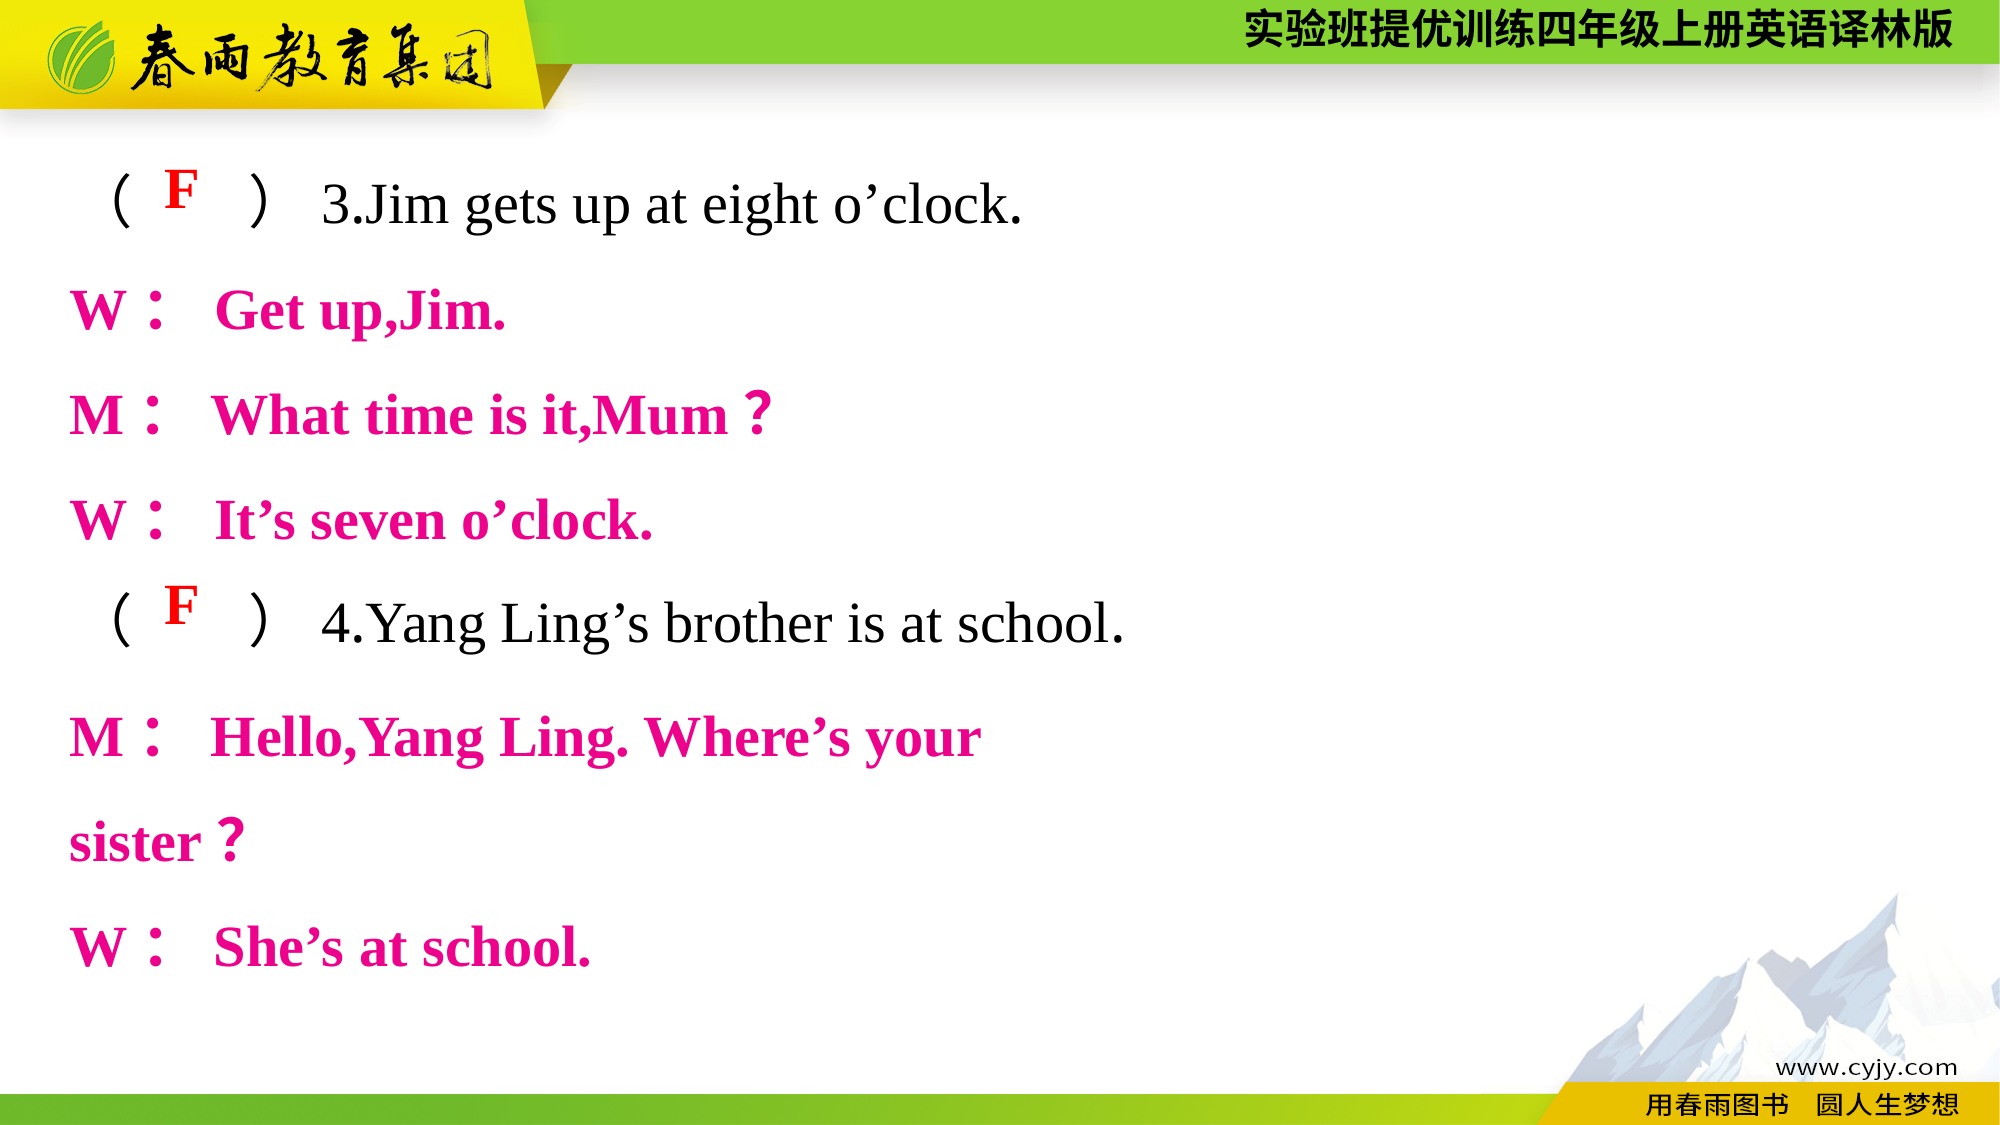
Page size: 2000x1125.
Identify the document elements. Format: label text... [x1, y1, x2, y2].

text_box F [149, 142, 216, 228]
text_box W：Get up,Jim. M：What time is it,Mum？ W：It’s seven o’clock. [54, 229, 1055, 559]
text_box M：Hello,Yang Ling. Where’s your sister？ W：She’s at school. [54, 655, 1193, 986]
picture [0, 0, 2000, 1125]
text_box F [149, 559, 216, 645]
list （ ）3.Jim gets up at eight o’clock. （ ）4.Yang Ling’s brother is at school. [59, 122, 1944, 668]
